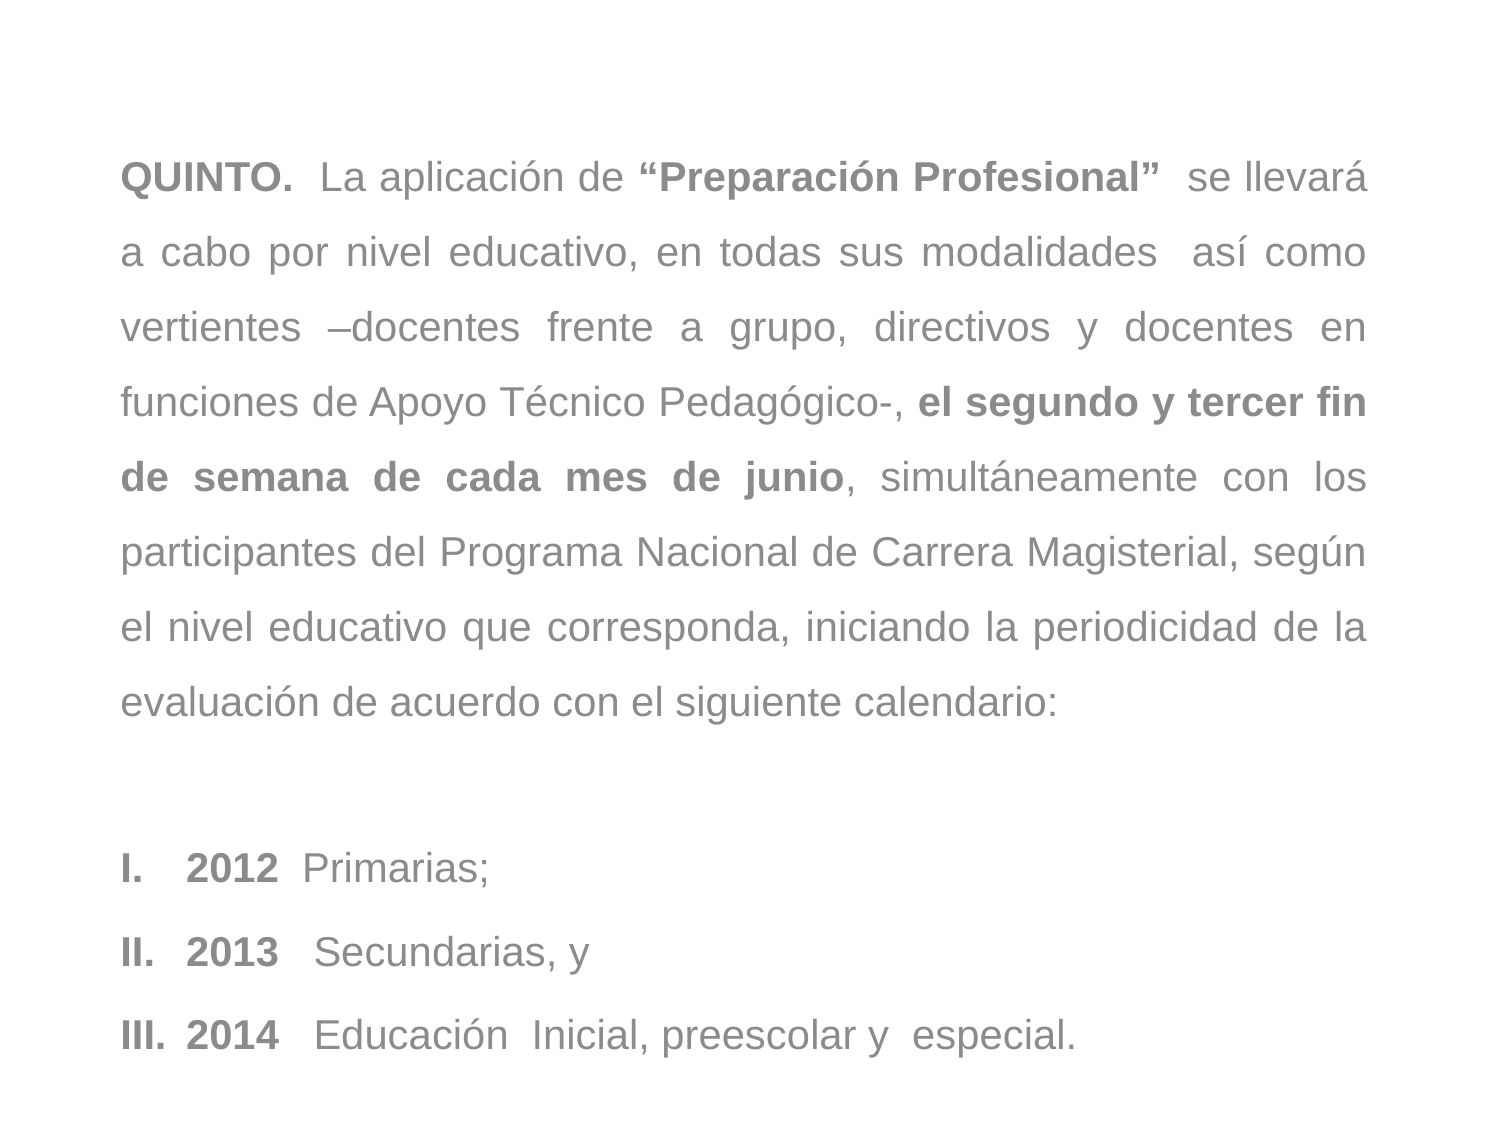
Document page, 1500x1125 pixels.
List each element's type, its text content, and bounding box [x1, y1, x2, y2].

subtitle QUINTO. La aplicación de “Preparación Profesional” se llevará a cabo por nivel educativo, en todas sus modalidades así como vertientes –docentes frente a grupo, directivos y docentes en funciones de Apoyo Técnico Pedagógico-, el segundo y tercer fin de semana de cada mes de junio, simultáneamente con los participantes del Programa Nacional de Carrera Magisterial, según el nivel educativo que corresponda, iniciando la periodicidad de la evaluación de acuerdo con el siguiente calendario: 2012 Primarias; 2013 Secundarias, y 2014 Educación Inicial, preescolar y especial. [105, 117, 1383, 1067]
